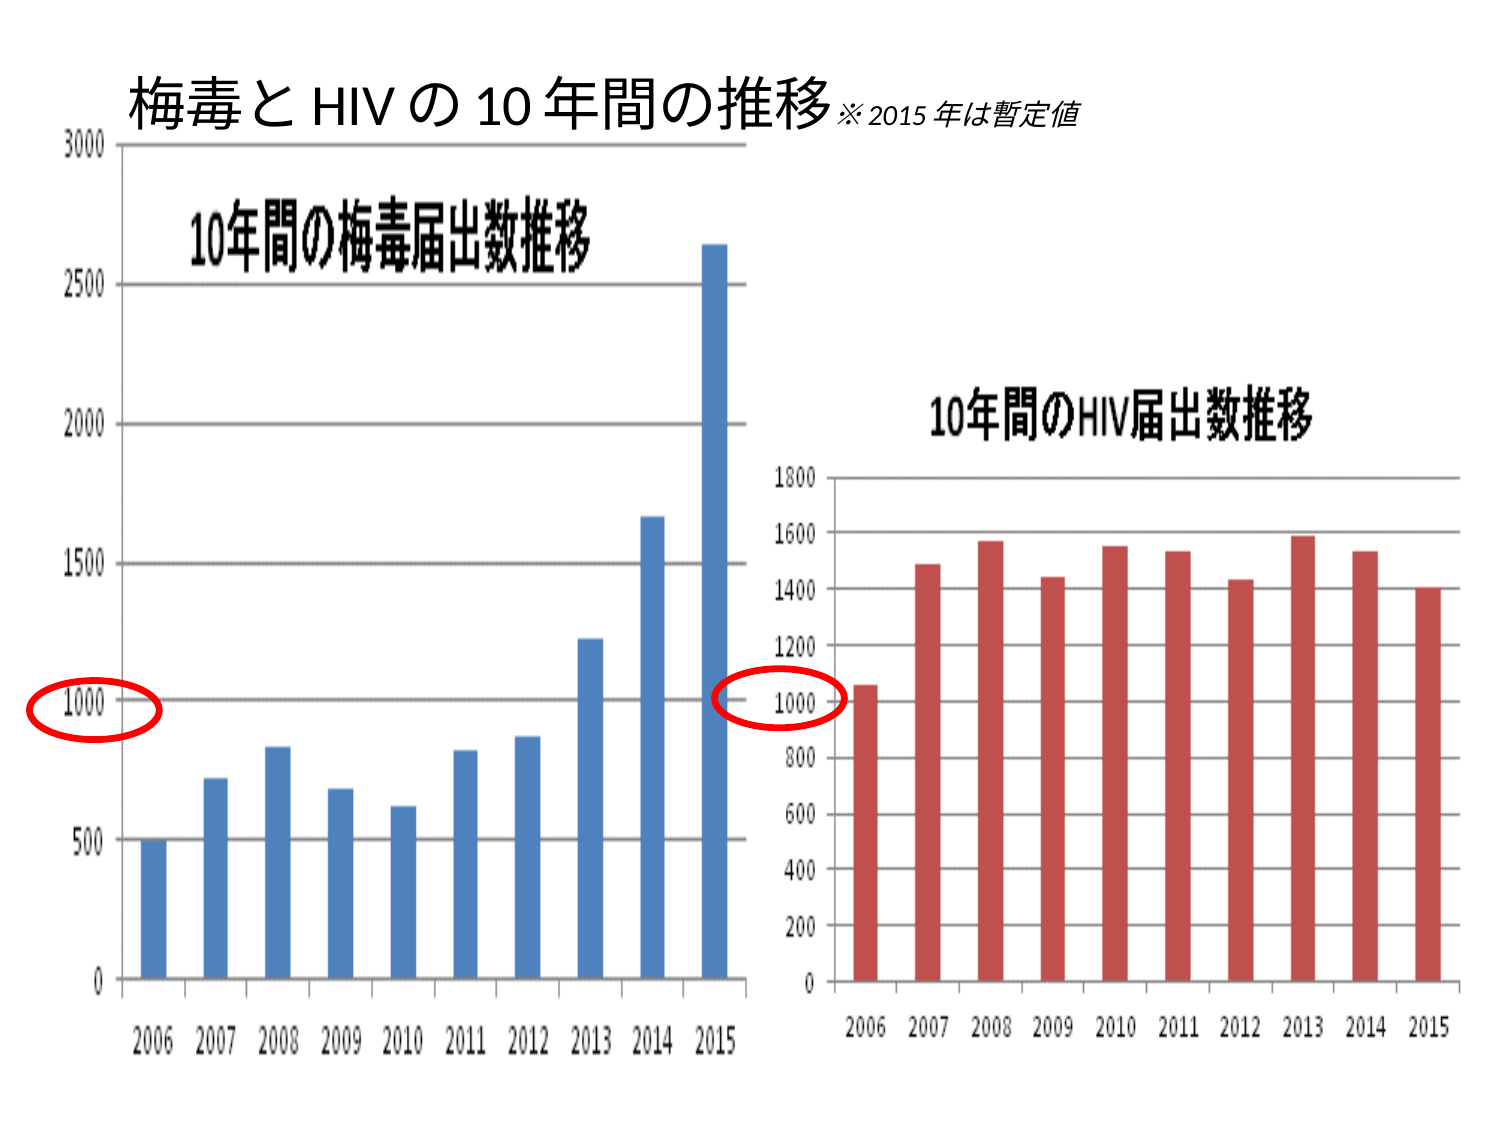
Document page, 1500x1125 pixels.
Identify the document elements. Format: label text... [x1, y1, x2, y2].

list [761, 326, 1483, 1071]
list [29, 113, 750, 1125]
title 梅毒とHIVの10年間の推移※2015年は暫定値 [112, 30, 1463, 173]
